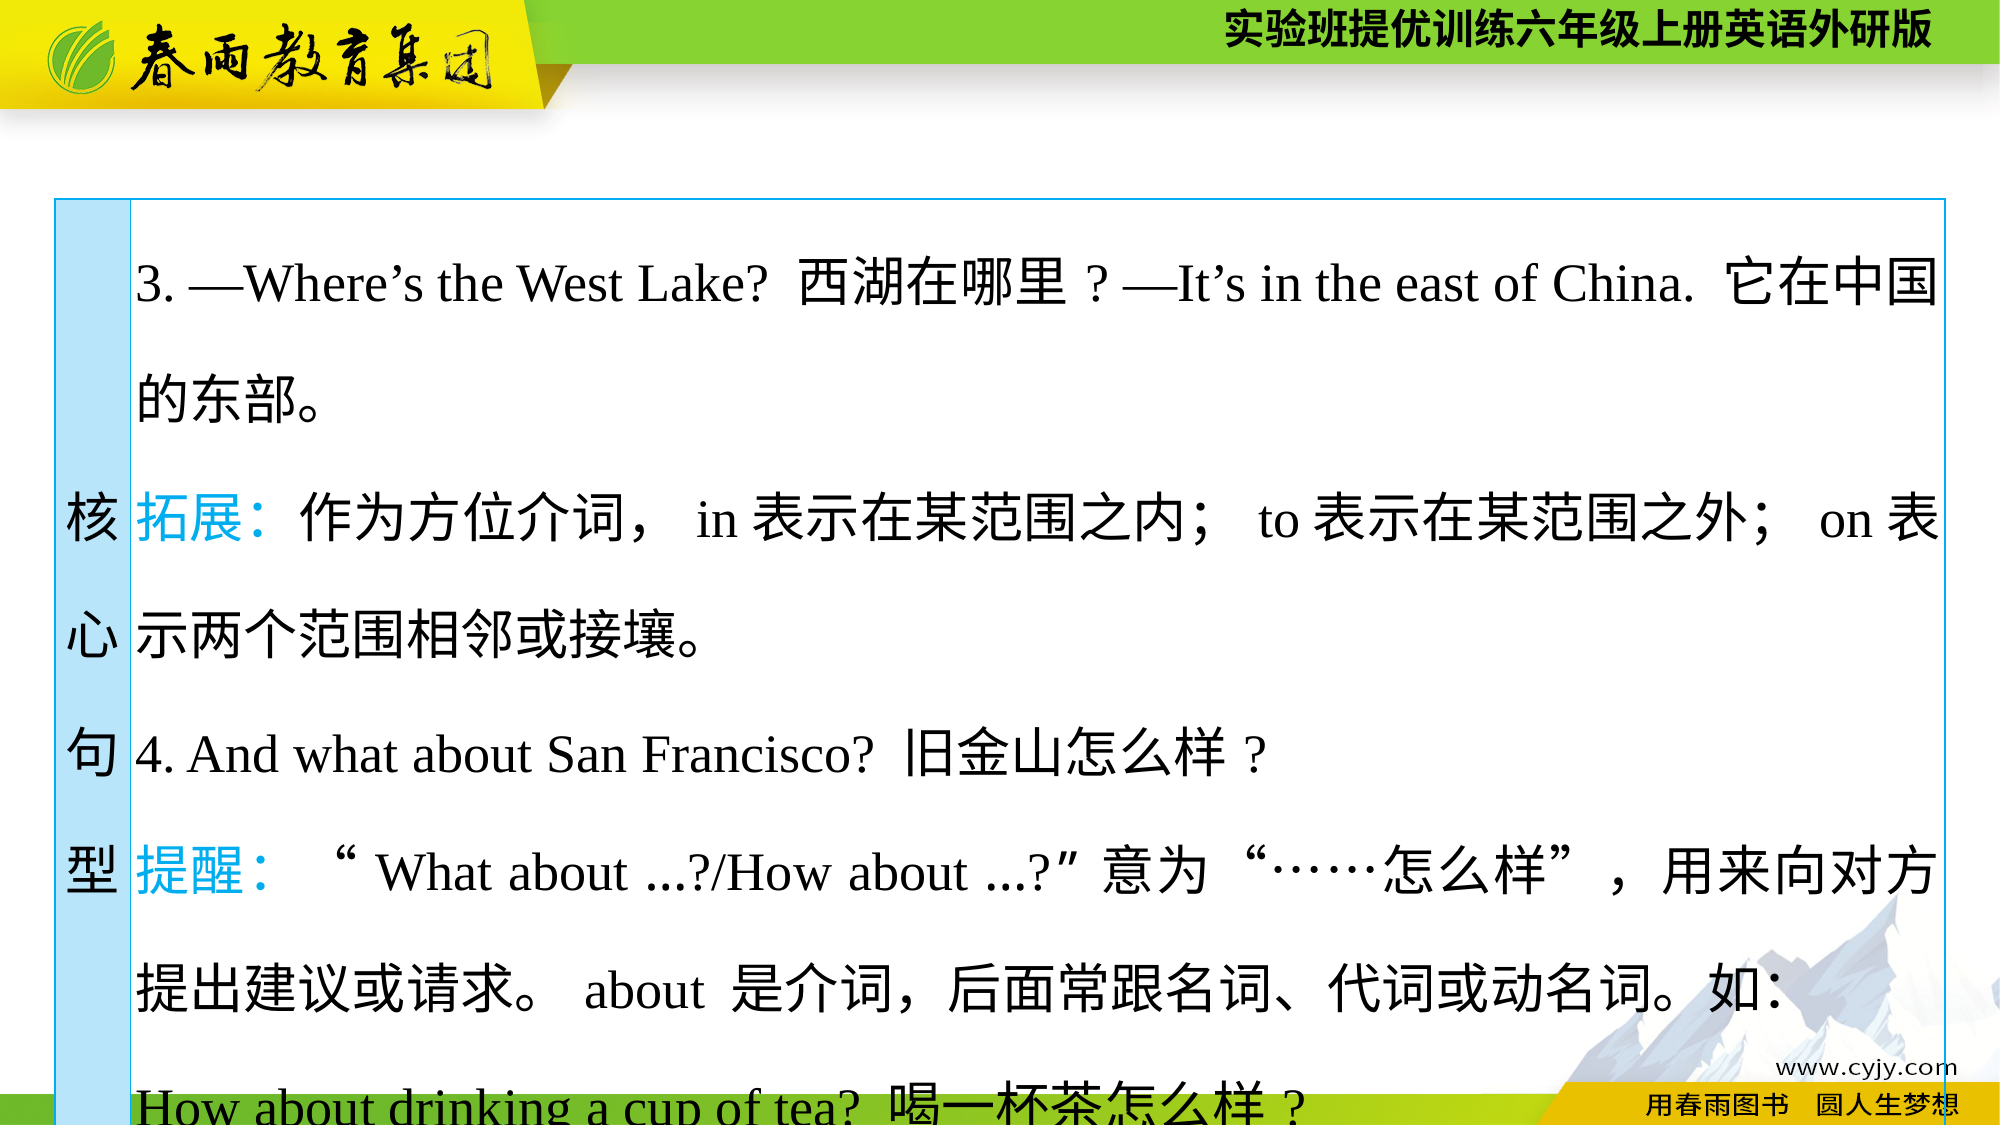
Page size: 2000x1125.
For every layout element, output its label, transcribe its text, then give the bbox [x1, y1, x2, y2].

table_header 核 心 句 型 [56, 200, 130, 1125]
table_header 3. —Where’s the West Lake? 西湖在哪里? —It’s in the east of China. 它在中国的东部。 拓展：作为方位介词，in表示在某范围之内；to表示在某范围之外；on表示两个范围相邻或接壤。 4. And what about San Francisco? 旧金山怎么样? 提醒：“What about ...?/How about ...?”意为“……怎么样”，用来向对方提出建议或请求。about 是介词，后面常跟名词、代词或动名词。如： How about drinking a cup of tea? 喝一杯茶怎么样? [131, 200, 1944, 1125]
picture [0, 0, 2000, 1125]
